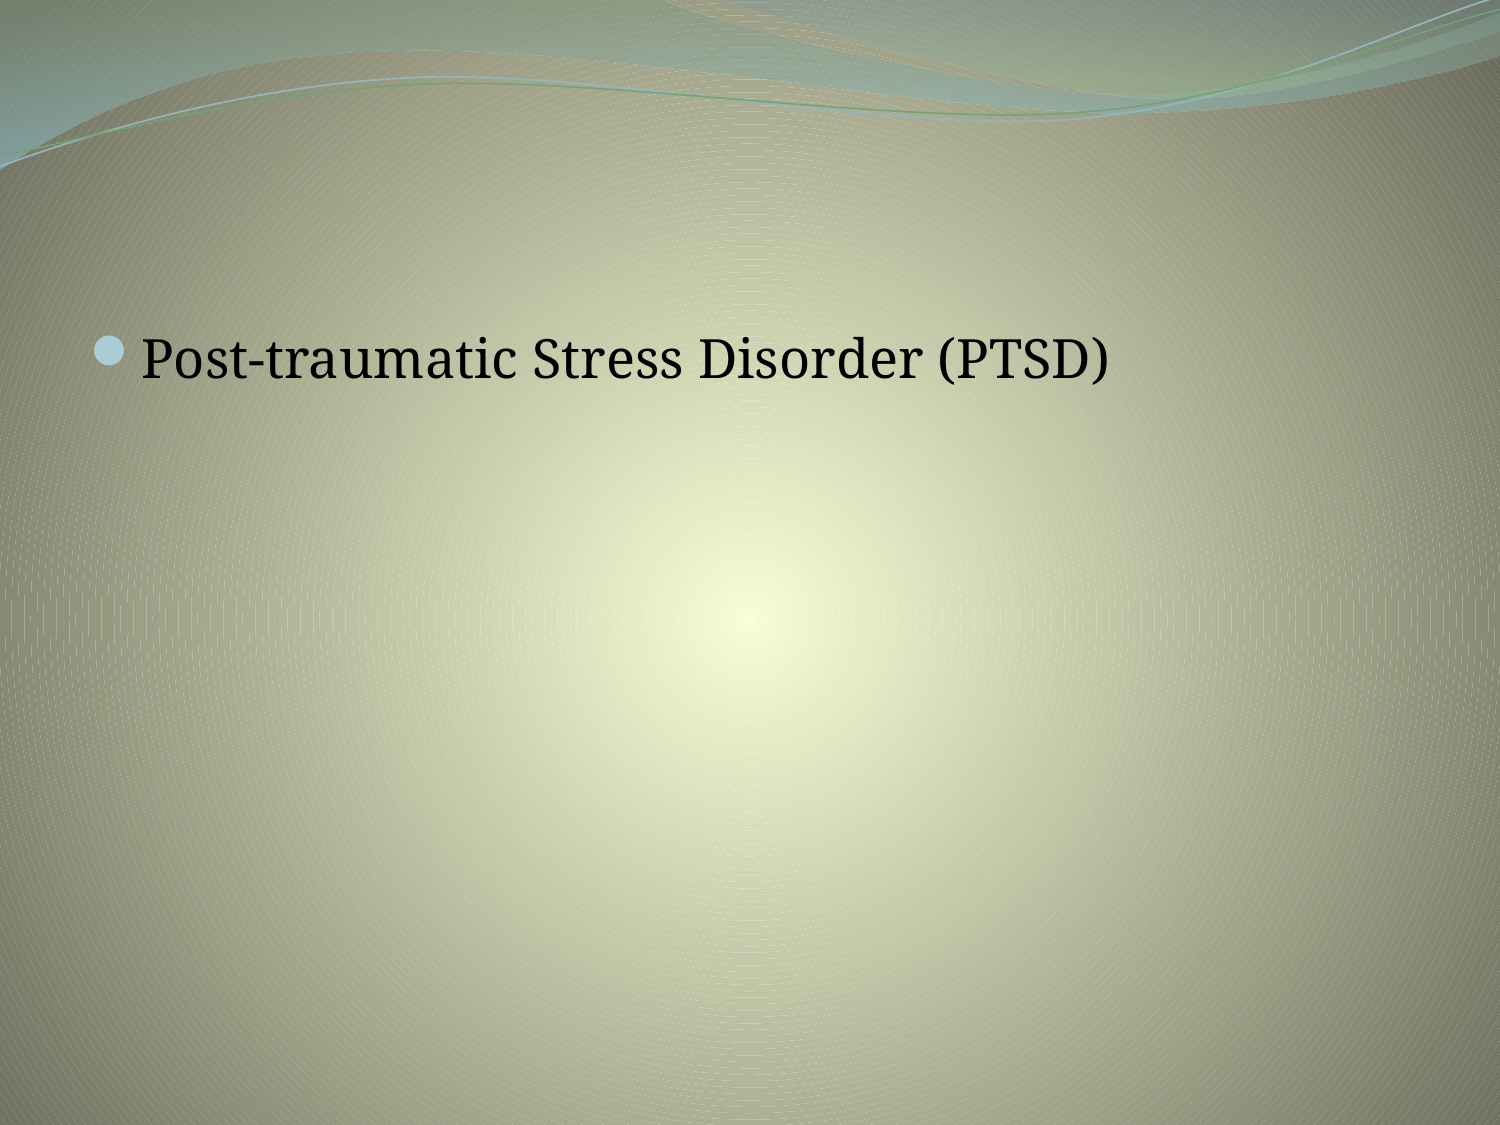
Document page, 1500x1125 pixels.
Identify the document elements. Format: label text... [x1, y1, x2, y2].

list Post-traumatic Stress Disorder (PTSD) [75, 317, 1425, 1038]
